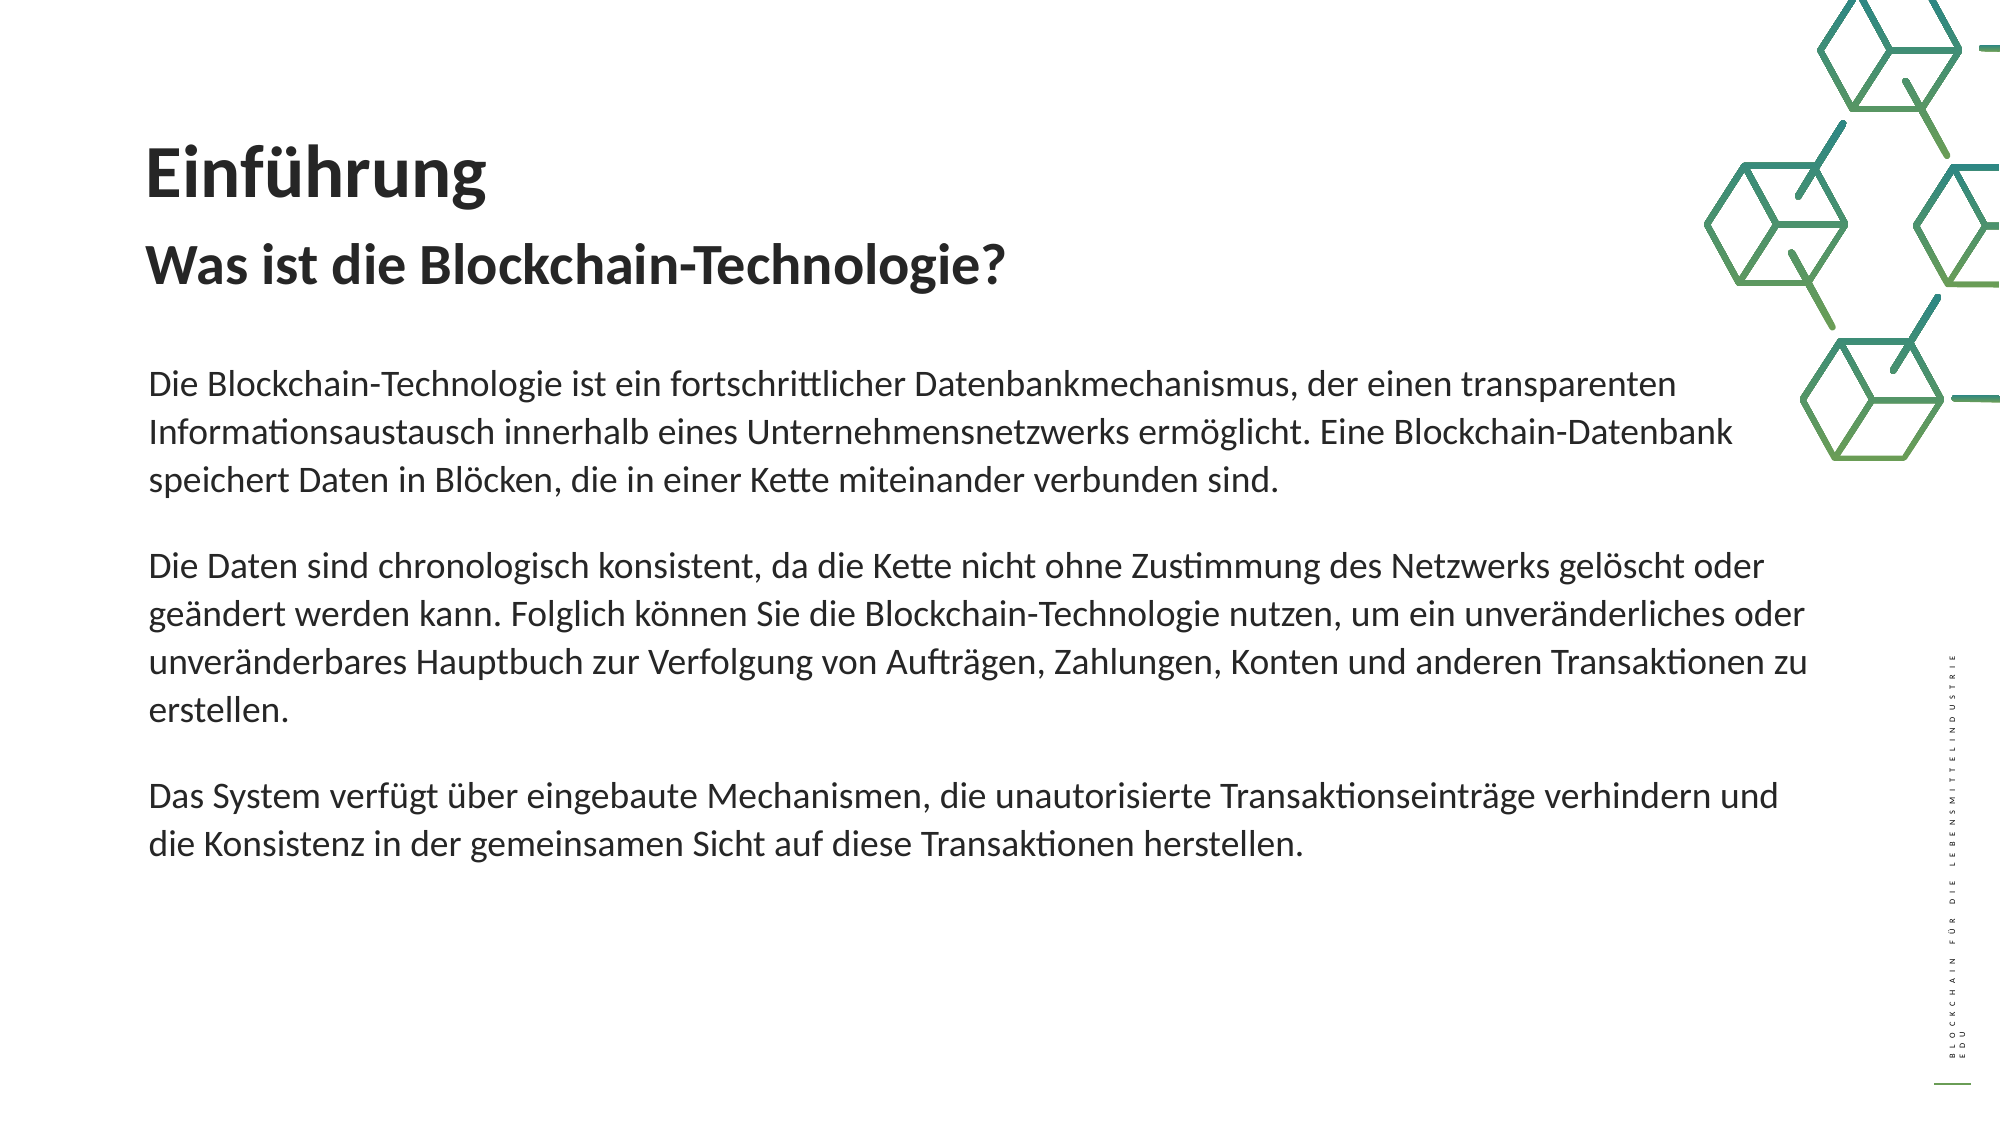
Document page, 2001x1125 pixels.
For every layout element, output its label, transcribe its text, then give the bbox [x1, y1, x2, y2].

list Einführung Was ist die Blockchain-Technologie? [130, 124, 1704, 337]
list Die Blockchain-Technologie ist ein fortschrittlicher Datenbankmechanismus, der einen transparenten Informationsaustausch innerhalb eines Unternehmensnetzwerks ermöglicht. Eine Blockchain-Datenbank speichert Daten in Blöcken, die in einer Kette miteinander verbunden sind. Die Daten sind chronologisch konsistent, da die Kette nicht ohne Zustimmung des Netzwerks gelöscht oder geändert werden kann. Folglich können Sie die Blockchain-Technologie nutzen, um ein unveränderliches oder unveränderbares Hauptbuch zur Verfolgung von Aufträgen, Zahlungen, Konten und anderen Transaktionen zu erstellen. Das System verfügt über eingebaute Mechanismen, die unautorisierte Transaktionseinträge verhindern und die Konsistenz in der gemeinsamen Sicht auf diese Transaktionen herstellen. [96, 348, 1835, 1035]
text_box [1704, 0, 2000, 461]
